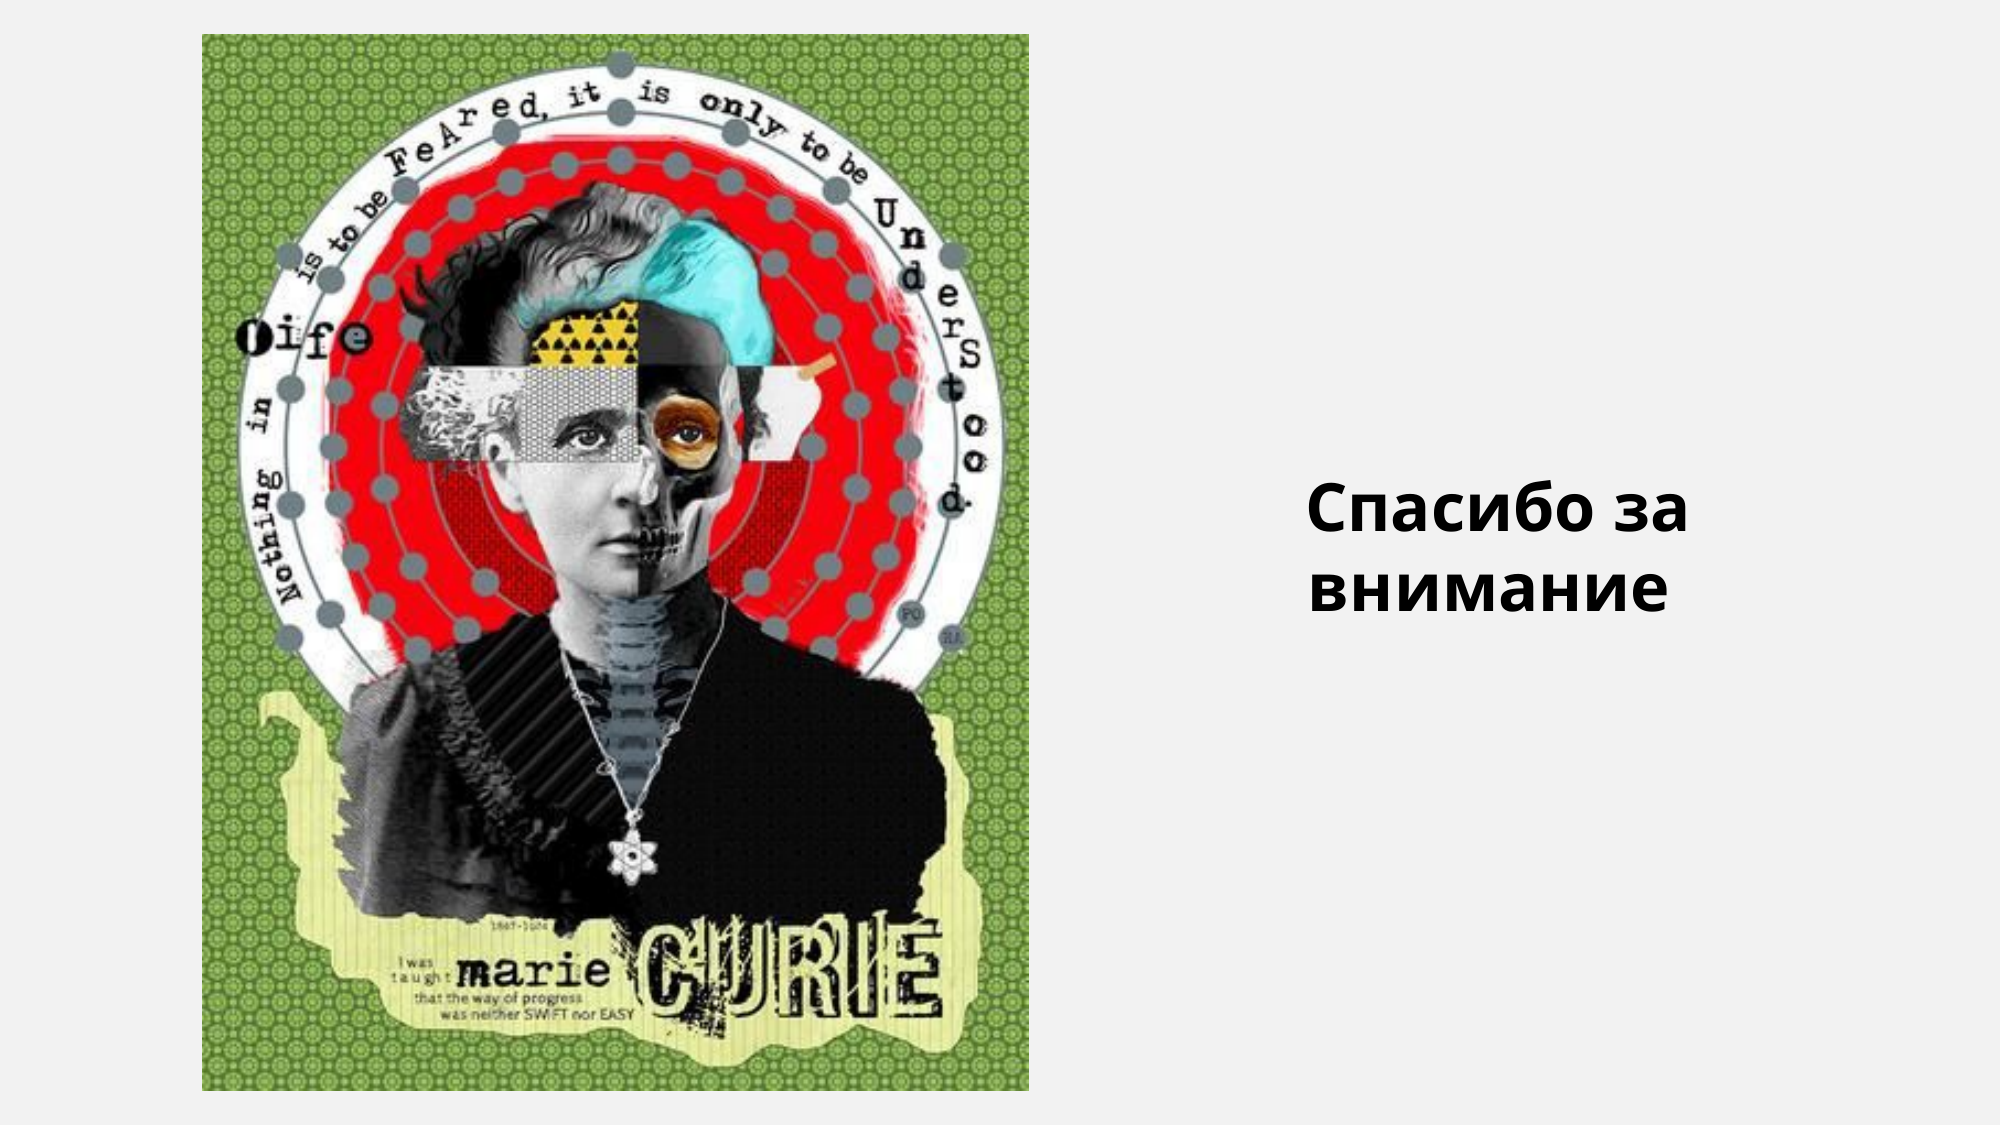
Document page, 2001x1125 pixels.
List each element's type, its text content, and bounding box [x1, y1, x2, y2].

picture [202, 34, 1029, 1091]
text_box Спасибо за внимание [1241, 457, 1754, 632]
